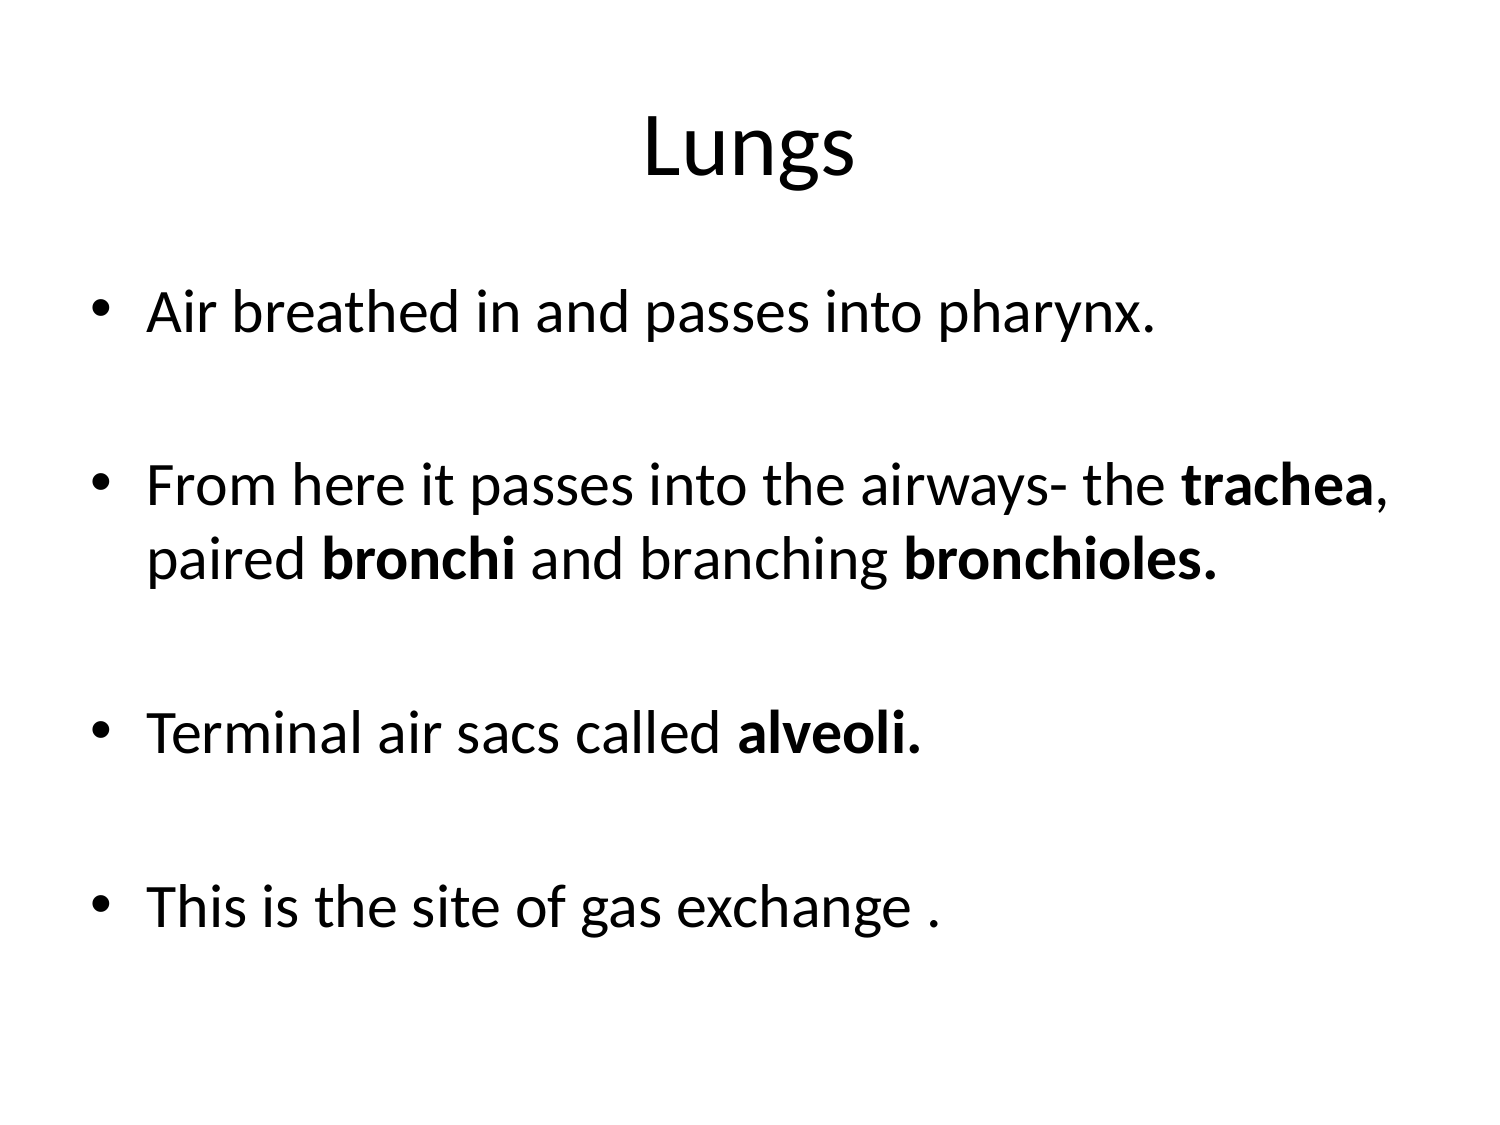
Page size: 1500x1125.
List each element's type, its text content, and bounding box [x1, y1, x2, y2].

title Lungs [75, 45, 1425, 233]
list Air breathed in and passes into pharynx. From here it passes into the airways- the trachea, paired bronchi and branching bronchioles. Terminal air sacs called alveoli. This is the site of gas exchange . [75, 262, 1425, 1005]
